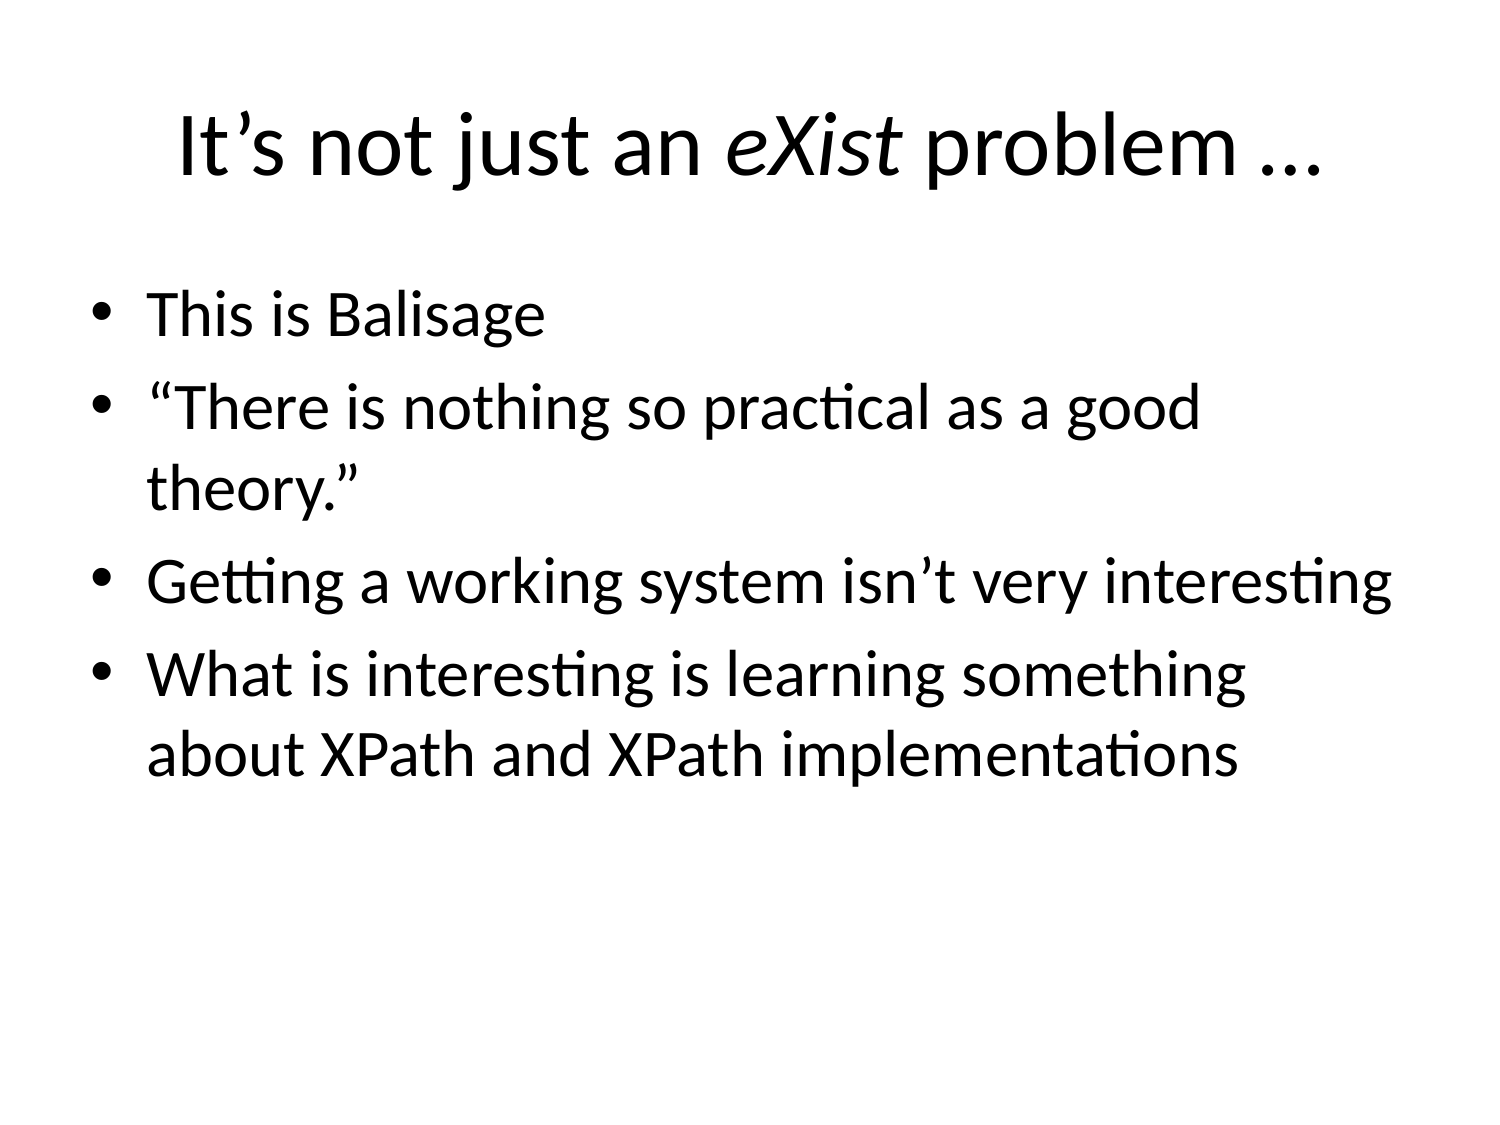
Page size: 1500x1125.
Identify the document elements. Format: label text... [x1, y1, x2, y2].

title It’s not just an eXist problem … [75, 45, 1425, 233]
list This is Balisage “There is nothing so practical as a good theory.” Getting a working system isn’t very interesting What is interesting is learning something about XPath and XPath implementations [75, 262, 1425, 1005]
